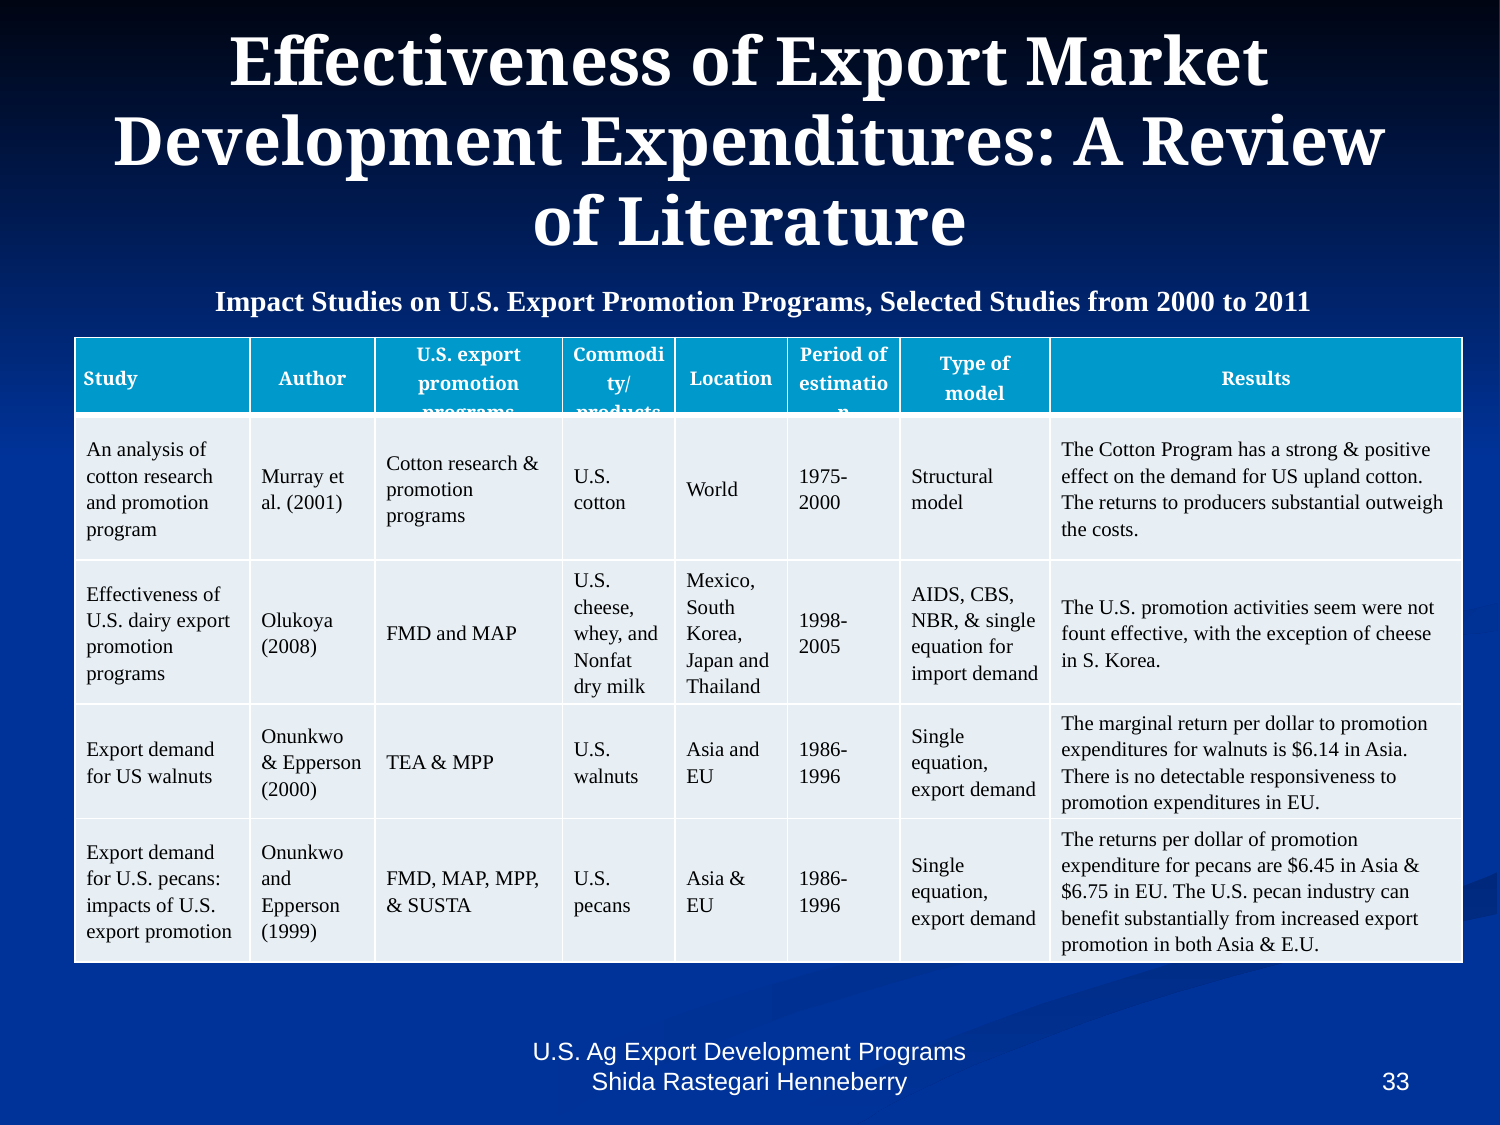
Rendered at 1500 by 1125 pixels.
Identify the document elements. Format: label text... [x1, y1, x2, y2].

table_header Results [1051, 338, 1461, 412]
table_cell The Cotton Program has a strong & positive effect on the demand for US upland cotton. The returns to producers substantial outweigh the costs. [1051, 418, 1461, 559]
title Effectiveness of Export Market Development Expenditures: A Review of Literature [75, 45, 1425, 233]
table_cell Asia and EU [676, 705, 787, 818]
table_cell U.S. cheese, whey, and Nonfat dry milk [563, 561, 674, 703]
table_cell 1986-1996 [788, 705, 899, 818]
table_header Type of model [901, 338, 1049, 412]
table_cell TEA & MPP [376, 705, 562, 818]
slide_number 33 [1074, 1025, 1425, 1104]
table_cell World [676, 418, 787, 559]
table_cell U.S. walnuts [563, 705, 674, 818]
table_cell Murray et al. (2001) [251, 418, 374, 559]
table_cell 1986-1996 [788, 819, 899, 961]
table_cell U.S. cotton [563, 418, 674, 559]
table_cell An analysis of cotton research and promotion program [76, 418, 249, 559]
table_cell FMD and MAP [376, 561, 562, 703]
table_cell 1998-2005 [788, 561, 899, 703]
table_cell Structural model [901, 418, 1049, 559]
table_cell Onunkwo and Epperson (1999) [251, 819, 374, 961]
table_cell Mexico, South Korea, Japan and Thailand [676, 561, 787, 703]
table_cell Single equation, export demand [901, 819, 1049, 961]
table_header U.S. export promotion programs [376, 338, 562, 412]
table_cell Effectiveness of U.S. dairy export promotion programs [76, 561, 249, 703]
table_cell Single equation, export demand [901, 705, 1049, 818]
table_header Period of estimation [788, 338, 899, 412]
table_header Commodity/ products [563, 338, 674, 412]
table_cell Export demand for U.S. pecans: impacts of U.S. export promotion [76, 819, 249, 961]
table_cell Export demand for US walnuts [76, 705, 249, 818]
table_header Study [76, 338, 249, 412]
table_cell The returns per dollar of promotion expenditure for pecans are $6.45 in Asia & $6.75 in EU. The U.S. pecan industry can benefit substantially from increased export promotion in both Asia & E.U. [1051, 819, 1461, 961]
table_cell FMD, MAP, MPP, & SUSTA [376, 819, 562, 961]
table_cell Olukoya (2008) [251, 561, 374, 703]
table_cell 1975-2000 [788, 418, 899, 559]
table_header Author [251, 338, 374, 412]
table_cell U.S. pecans [563, 819, 674, 961]
table_cell AIDS, CBS, NBR, & single equation for import demand [901, 561, 1049, 703]
table_cell The marginal return per dollar to promotion expenditures for walnuts is $6.14 in Asia. There is no detectable responsiveness to promotion expenditures in EU. [1051, 705, 1461, 818]
table_cell The U.S. promotion activities seem were not fount effective, with the exception of cheese in S. Korea. [1051, 561, 1461, 703]
table_cell Cotton research & promotion programs [376, 418, 562, 559]
table_cell Onunkwo & Epperson (2000) [251, 705, 374, 818]
footer U.S. Ag Export Development Programs Shida Rastegari Henneberry [512, 1025, 988, 1104]
table_cell Asia & EU [676, 819, 787, 961]
table_header Location [676, 338, 787, 412]
text_box Impact Studies on U.S. Export Promotion Programs, Selected Studies from 2000 to 2011 [200, 274, 1350, 325]
